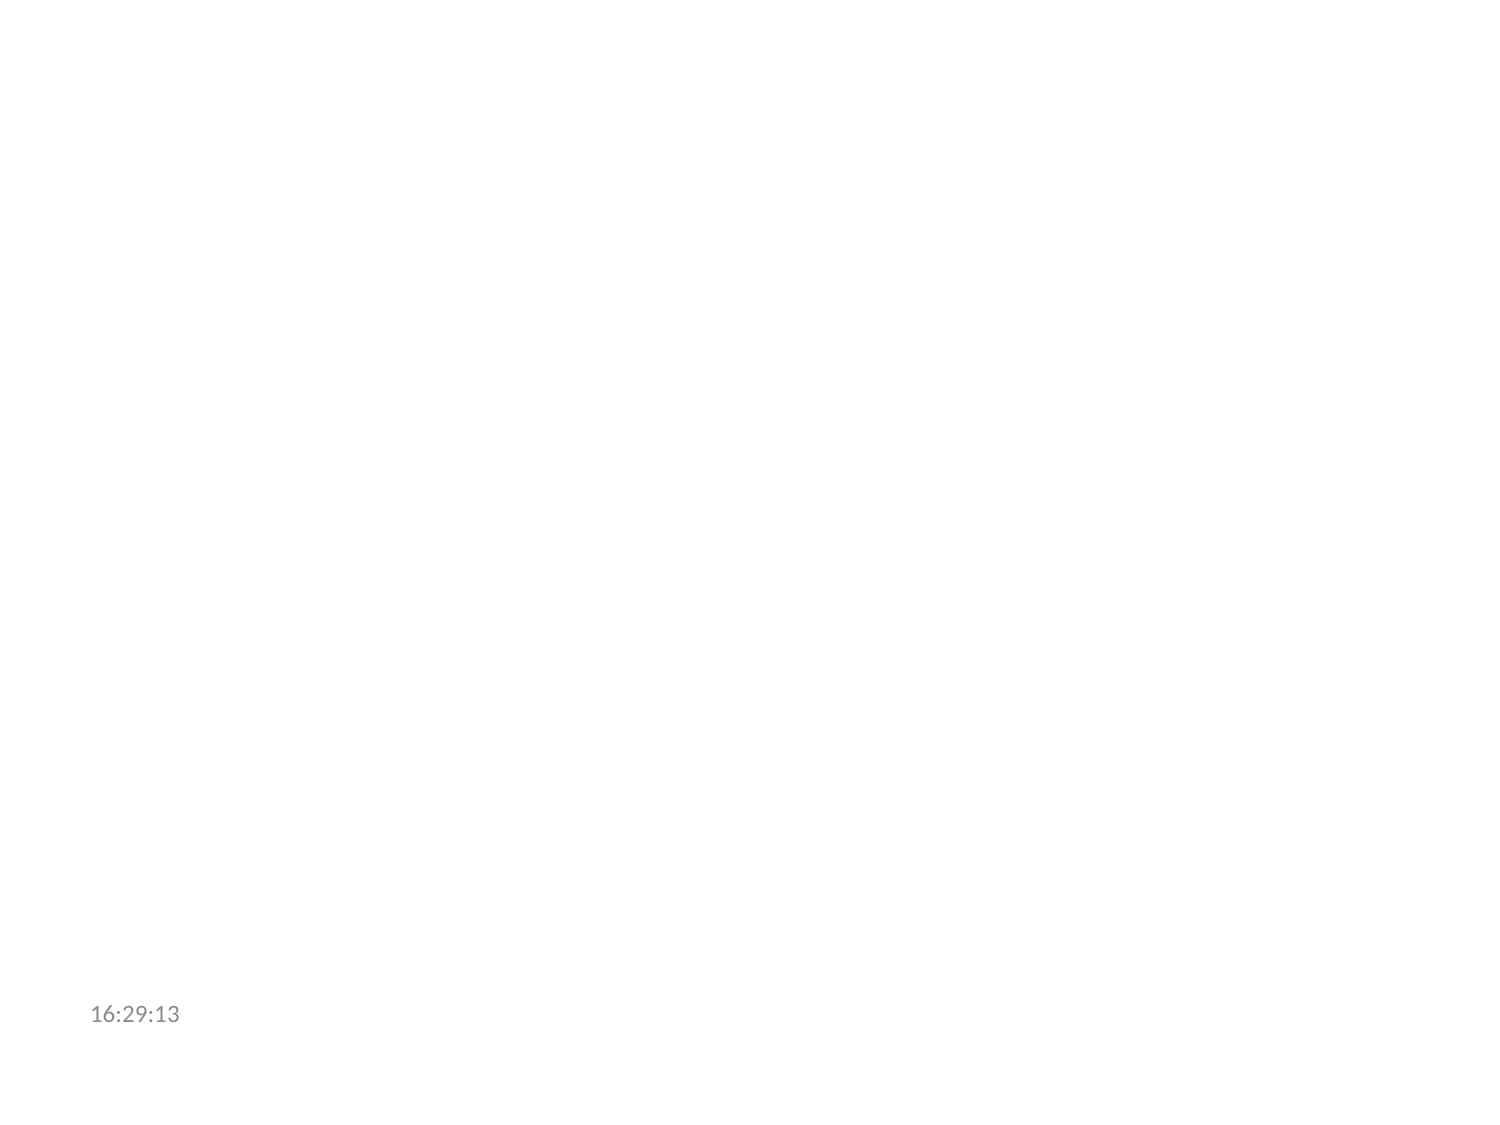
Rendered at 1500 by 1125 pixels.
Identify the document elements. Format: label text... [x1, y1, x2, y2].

text_box 15:35:09 [75, 982, 425, 1043]
